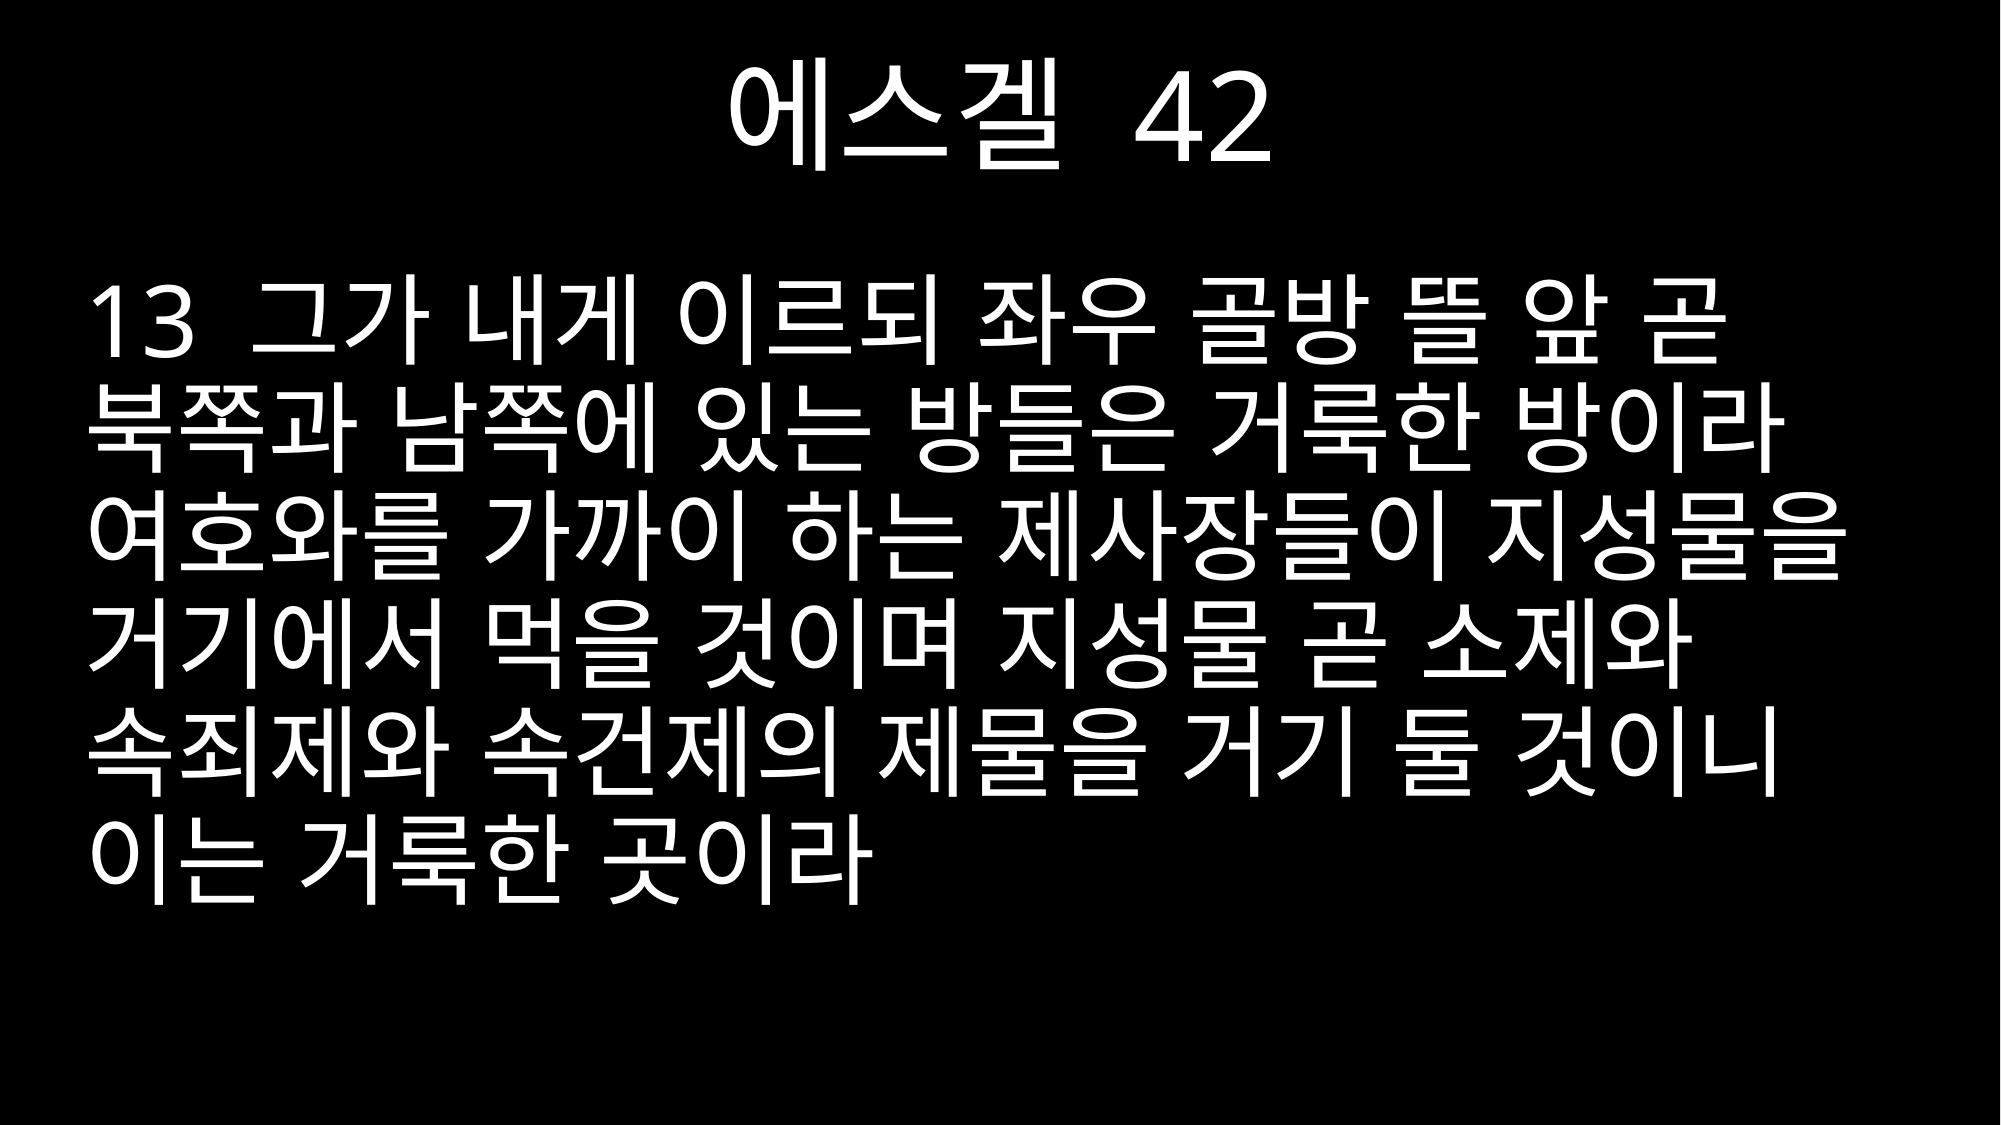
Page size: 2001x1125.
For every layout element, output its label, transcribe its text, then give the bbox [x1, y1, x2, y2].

list 13 그가 내게 이르되 좌우 골방 뜰 앞 곧 북쪽과 남쪽에 있는 방들은 거룩한 방이라 여호와를 가까이 하는 제사장들이 지성물을 거기에서 먹을 것이며 지성물 곧 소제와 속죄제와 속건제의 제물을 거기 둘 것이니 이는 거룩한 곳이라 [69, 263, 1953, 423]
picture [0, 0, 2001, 1125]
footer 에스겔 42 [0, 32, 2000, 192]
